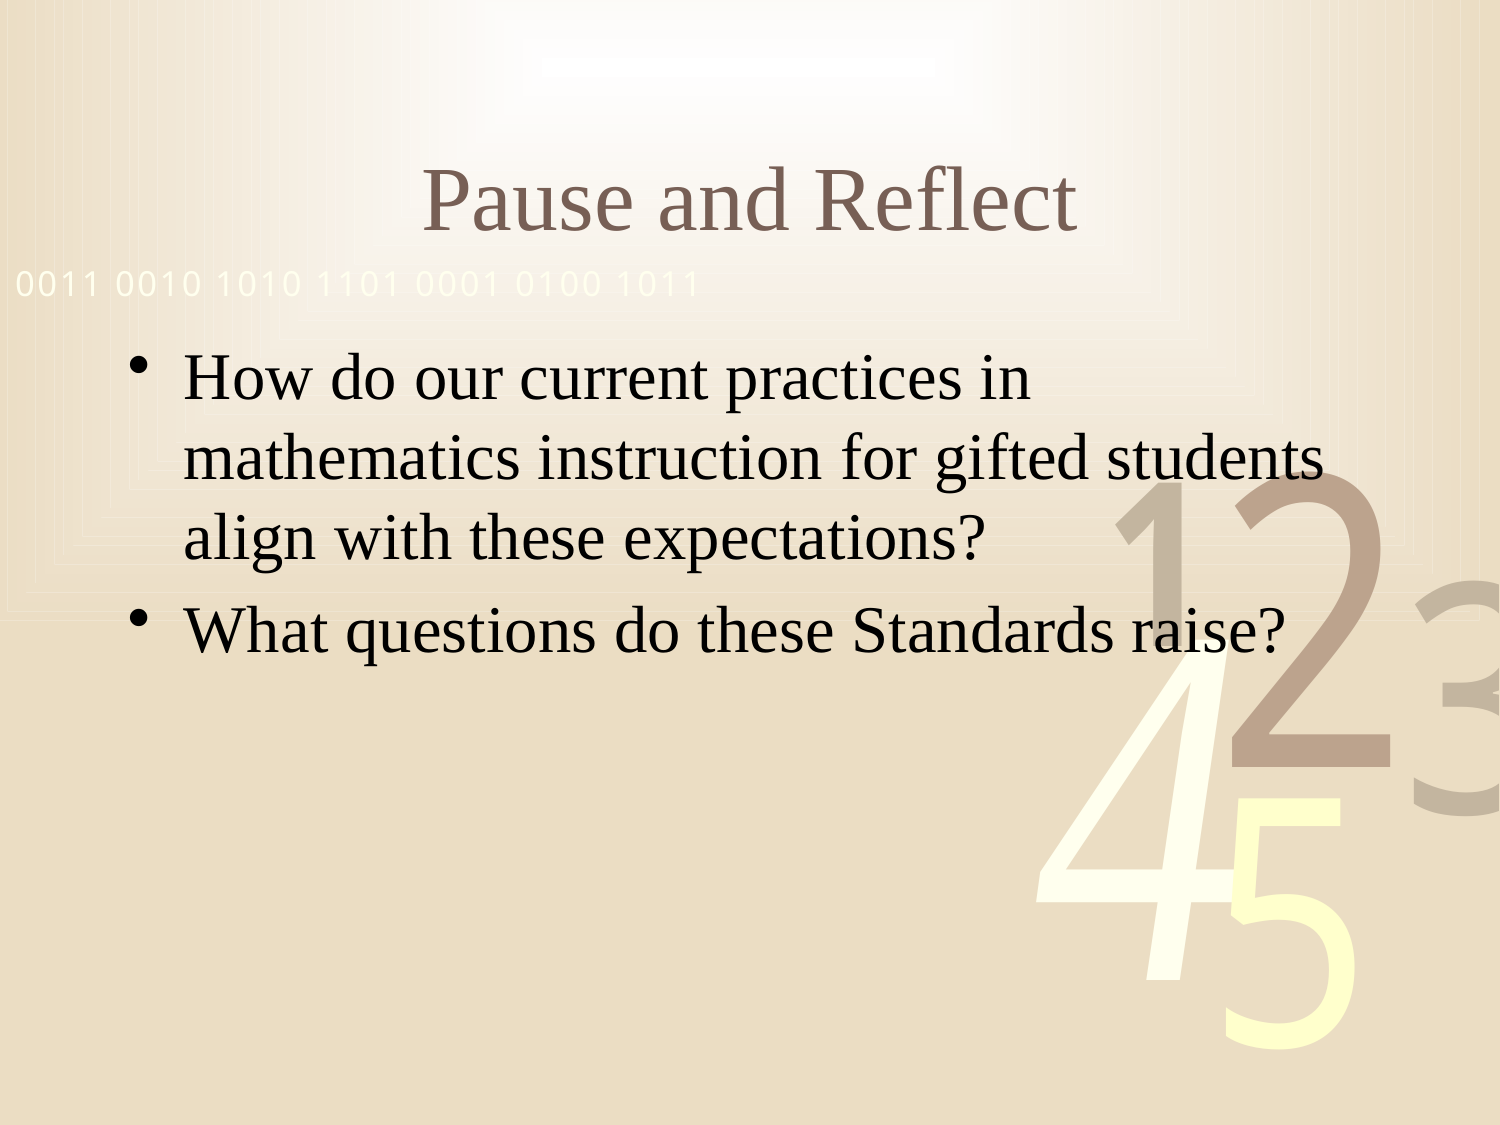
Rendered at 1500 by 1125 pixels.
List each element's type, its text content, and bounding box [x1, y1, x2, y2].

list How do our current practices in mathematics instruction for gifted students align with these expectations? What questions do these Standards raise? [112, 324, 1388, 1001]
title Pause and Reflect [112, 99, 1388, 288]
